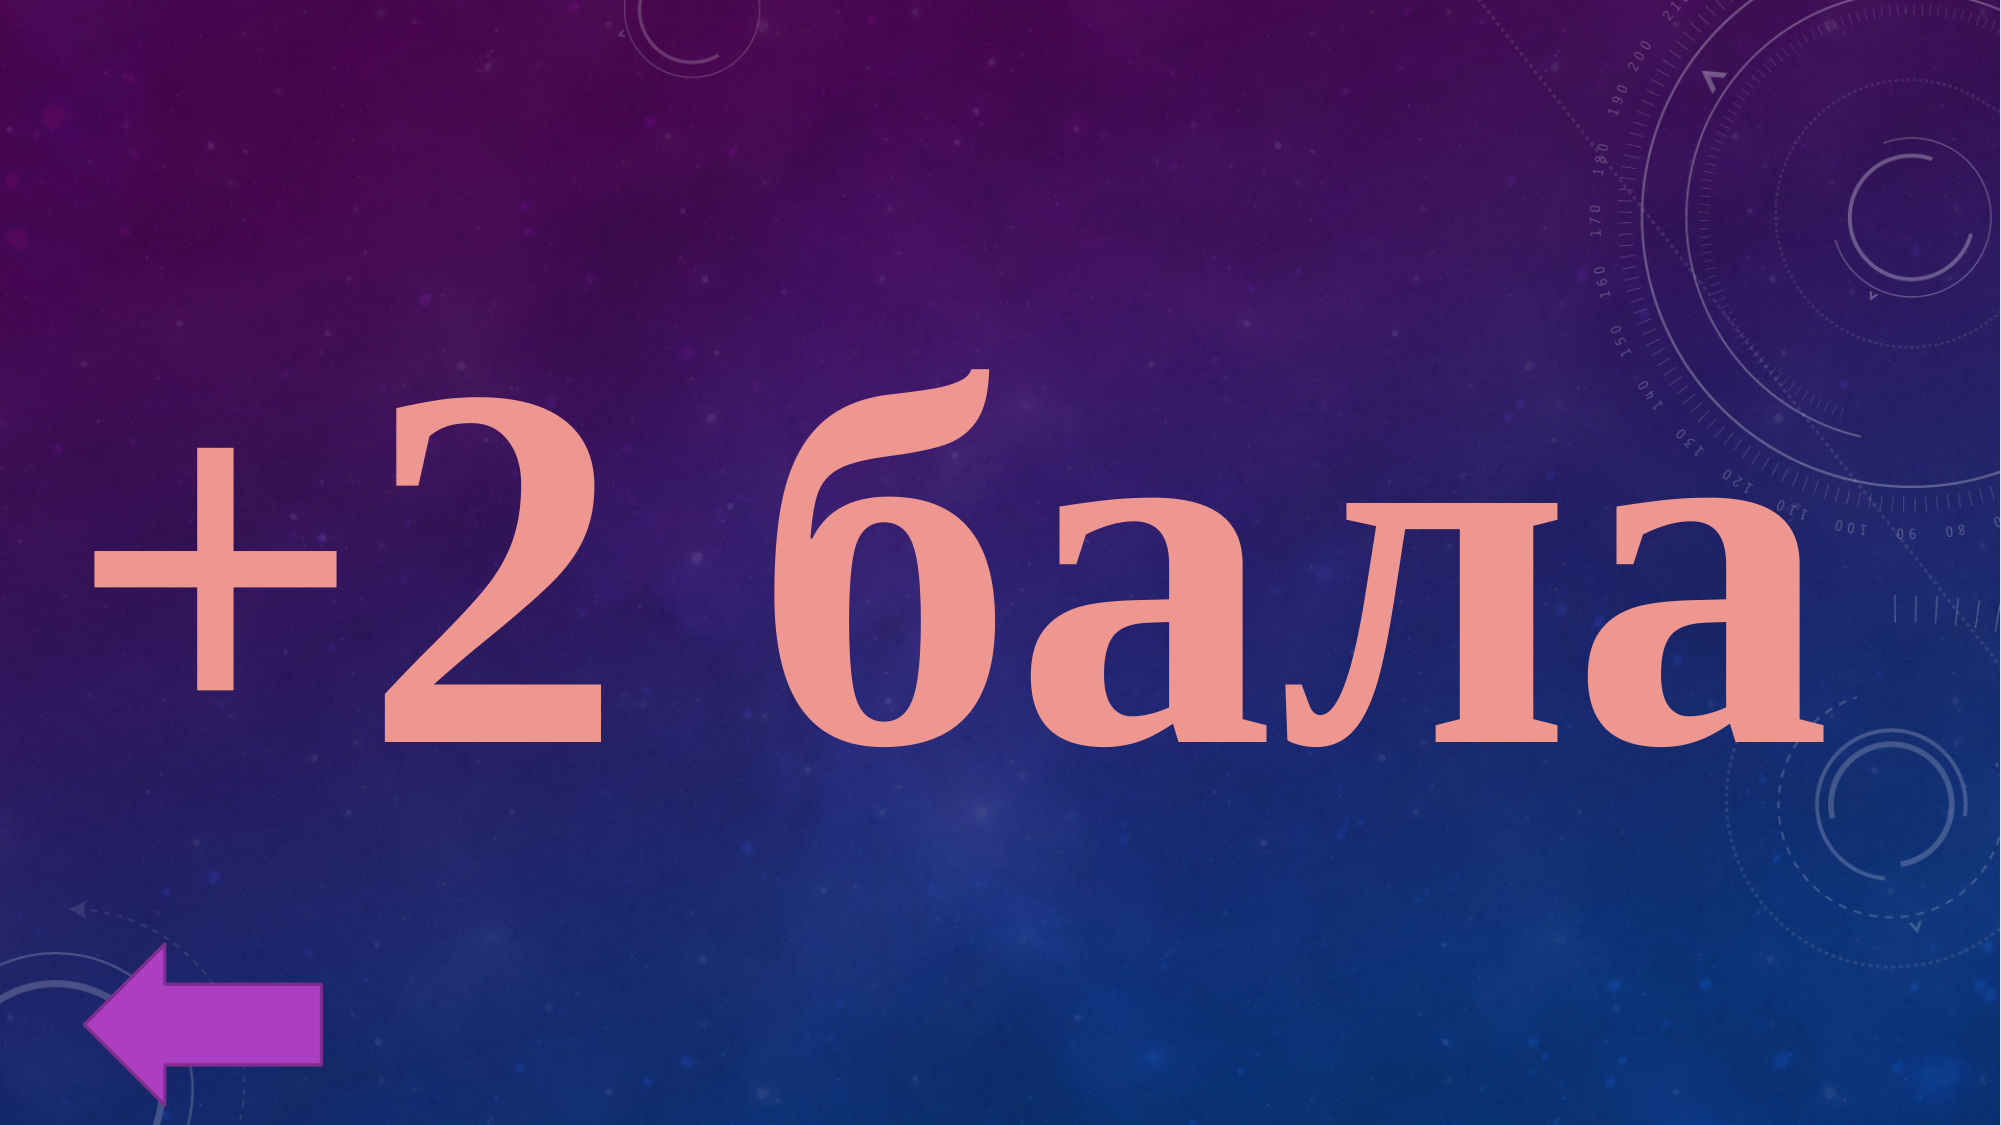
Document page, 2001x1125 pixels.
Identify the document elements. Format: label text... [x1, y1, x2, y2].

picture [0, 0, 2001, 1125]
text_box +2 бала [45, 214, 1855, 855]
text_box [83, 942, 323, 1107]
